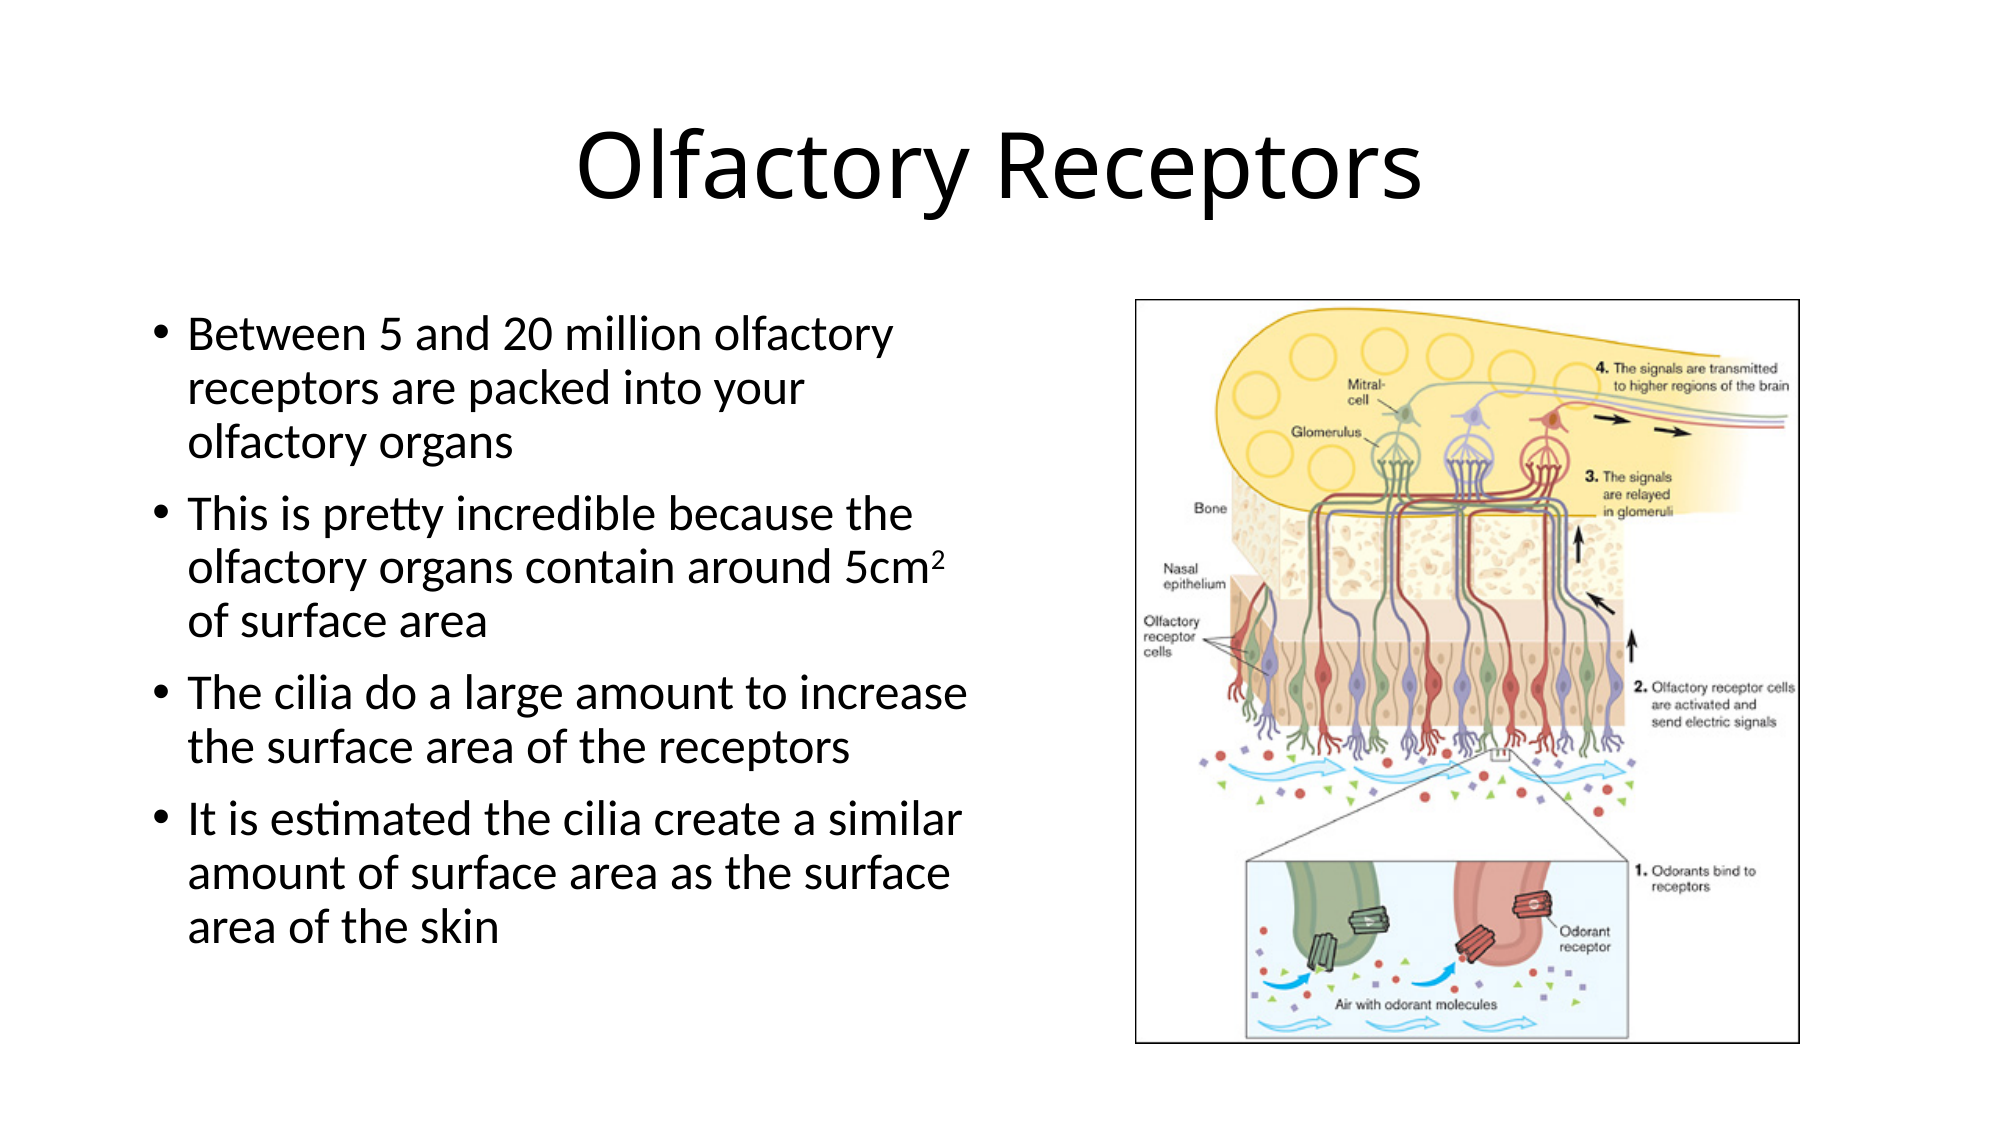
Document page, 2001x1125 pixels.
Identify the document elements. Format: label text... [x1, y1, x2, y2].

title Olfactory Receptors [137, 59, 1863, 278]
list Between 5 and 20 million olfactory receptors are packed into your olfactory organs This is pretty incredible because the olfactory organs contain around 5cm2 of surface area The cilia do a large amount to increase the surface area of the receptors It is estimated the cilia create a similar amount of surface area as the surface area of the skin [137, 299, 988, 1014]
picture [1135, 299, 1800, 1044]
